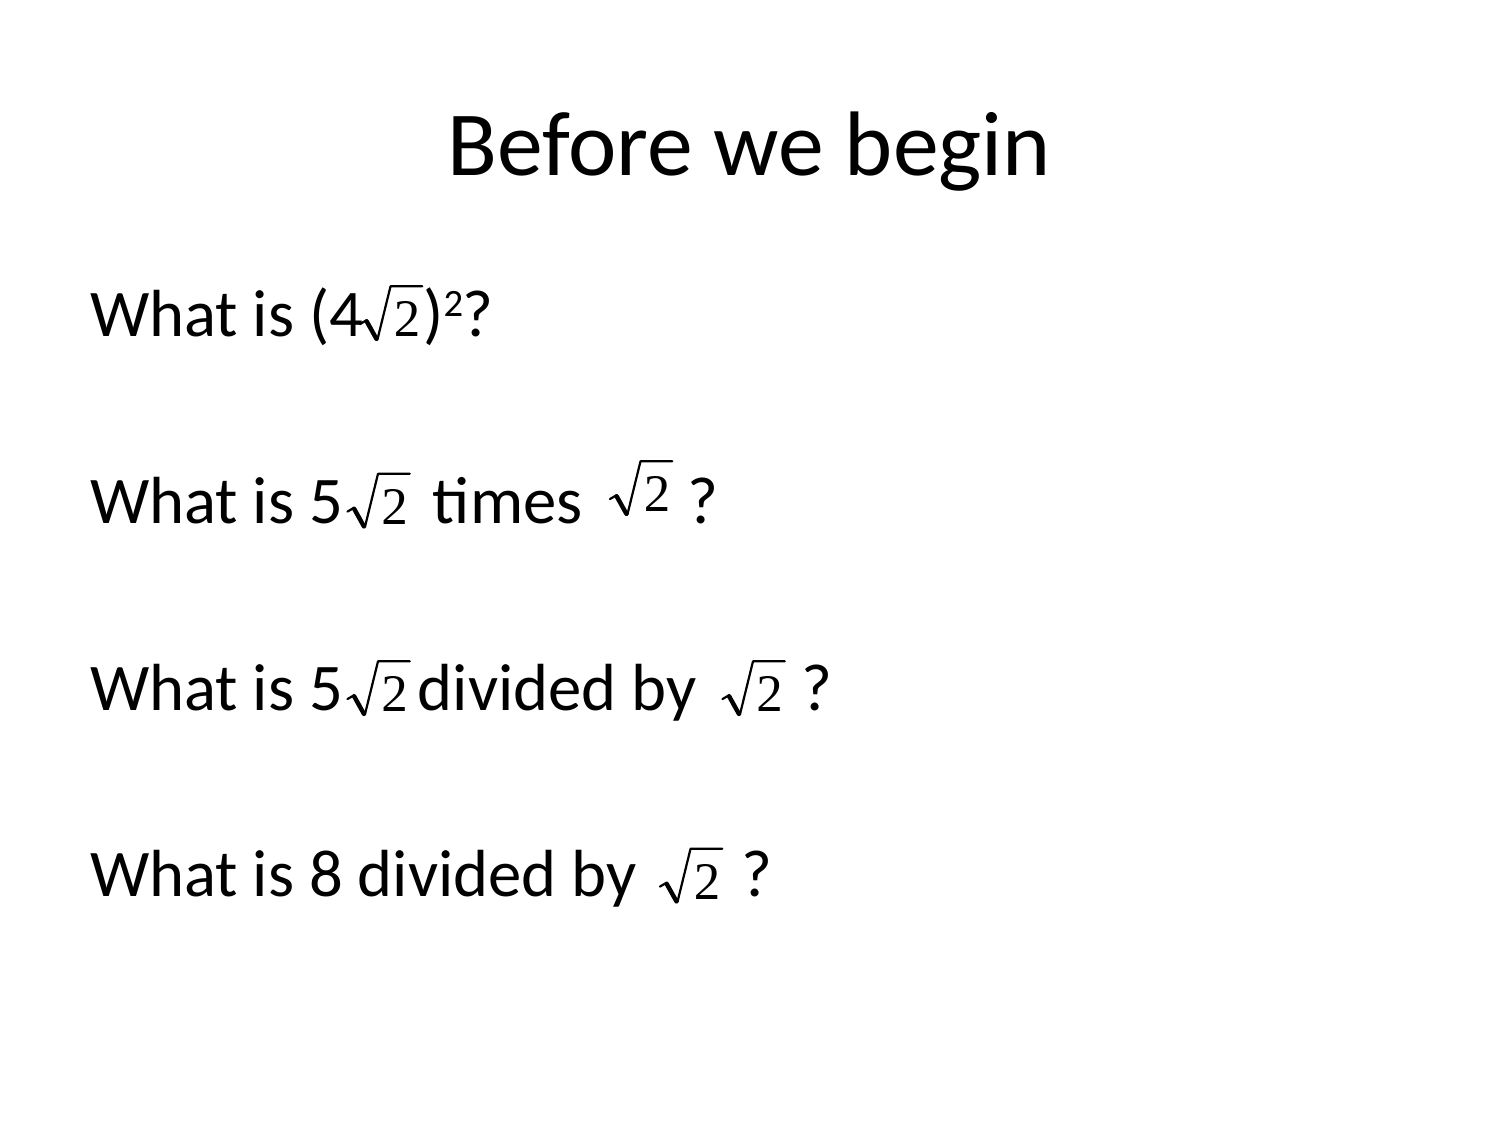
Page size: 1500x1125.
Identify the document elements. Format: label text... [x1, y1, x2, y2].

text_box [599, 449, 685, 526]
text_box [337, 649, 422, 726]
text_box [349, 274, 435, 351]
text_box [712, 649, 797, 726]
title Before we begin [75, 45, 1425, 233]
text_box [649, 837, 735, 913]
list What is (4 )2? What is 5 times ? What is 5 divided by ? What is 8 divided by ? [75, 262, 1425, 1005]
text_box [337, 462, 422, 538]
